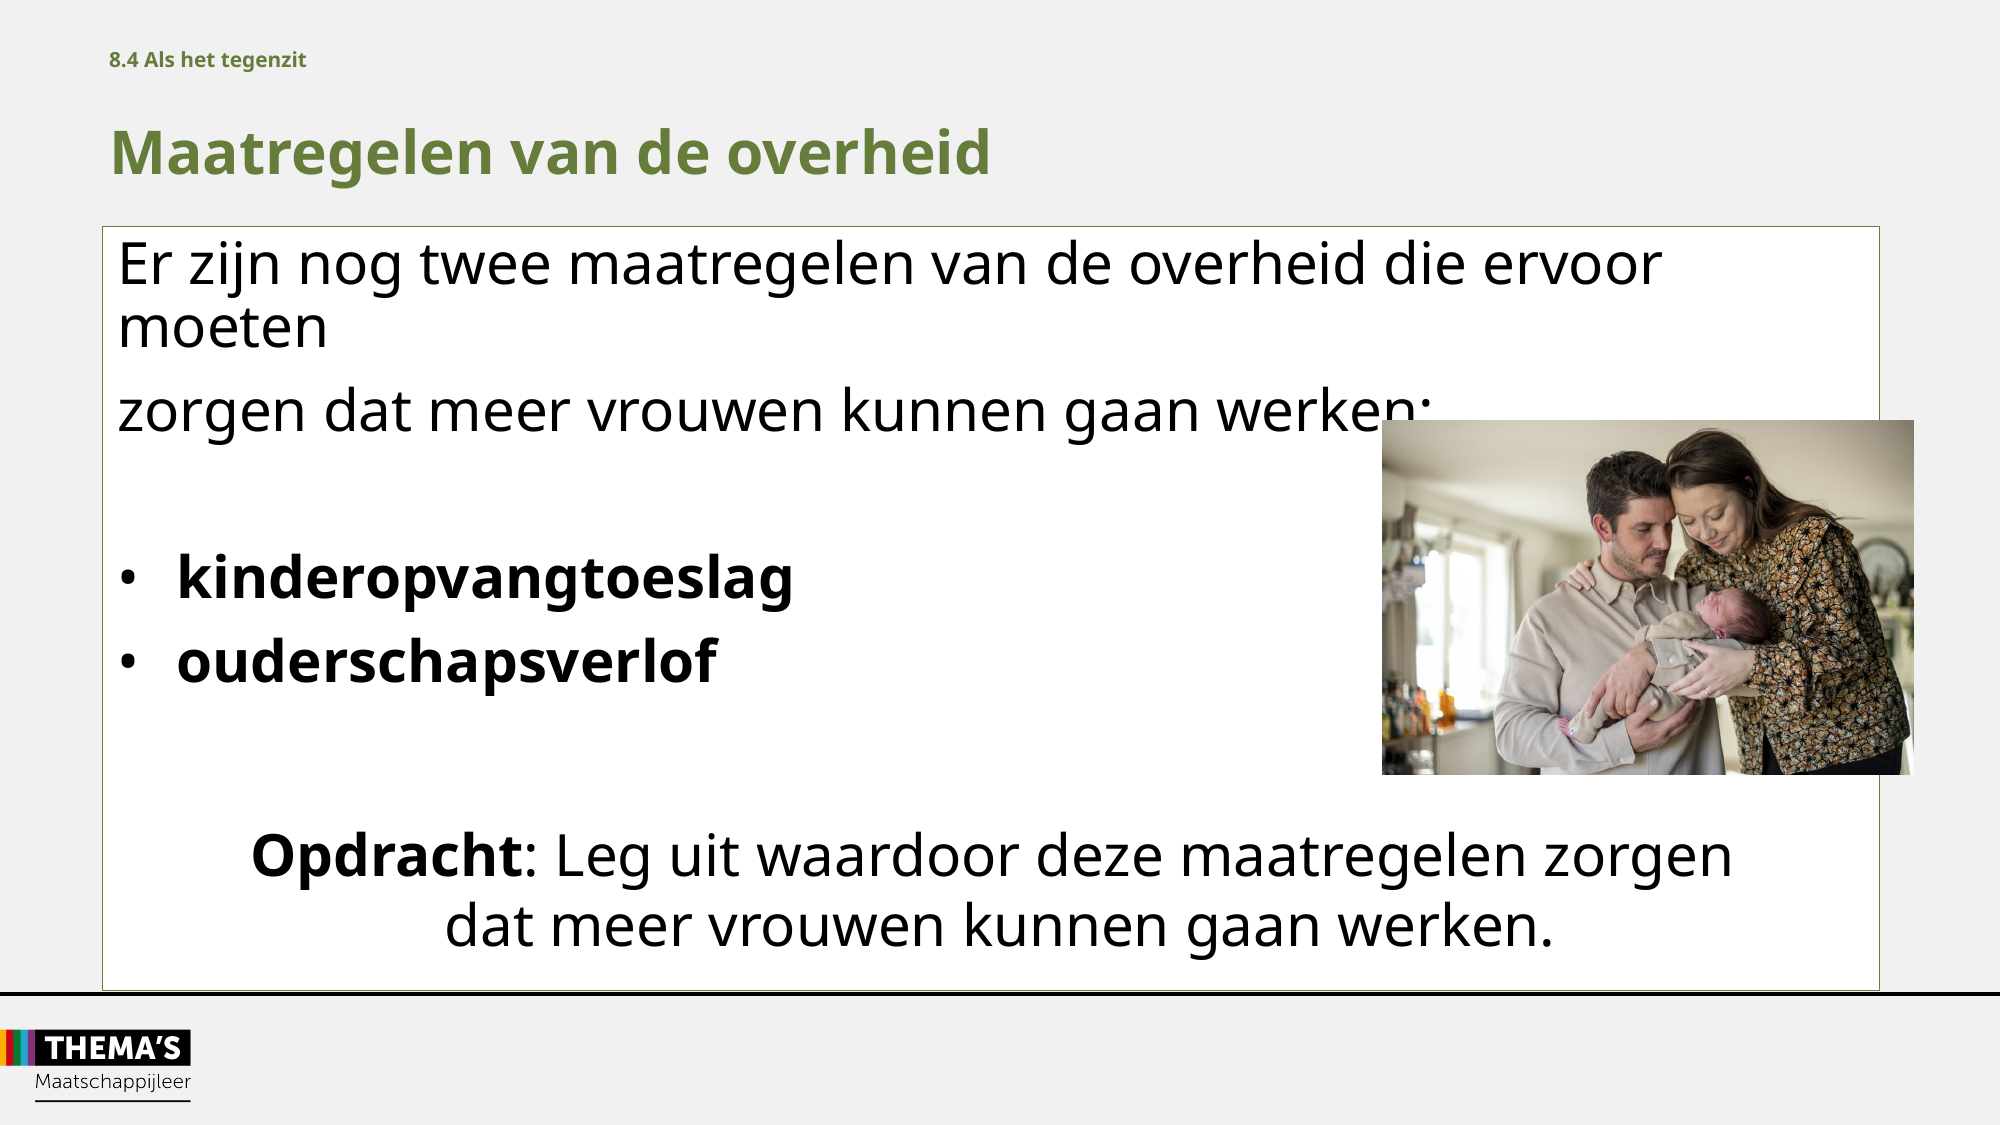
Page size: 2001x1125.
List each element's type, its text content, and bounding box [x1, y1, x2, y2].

list Er zijn nog twee maatregelen van de overheid die ervoor moeten zorgen dat meer vrouwen kunnen gaan werken: • kinderopvangtoeslag • ouderschapsverlof [102, 226, 1880, 991]
list 8.4 Als het tegenzit [94, 33, 941, 88]
picture [0, 993, 203, 1125]
list Maatregelen van de overheid [94, 114, 1879, 205]
picture [1382, 420, 1914, 775]
text_box Opdracht: Leg uit waardoor deze maatregelen zorgen dat meer vrouwen kunnen gaan werken. [235, 810, 1765, 965]
